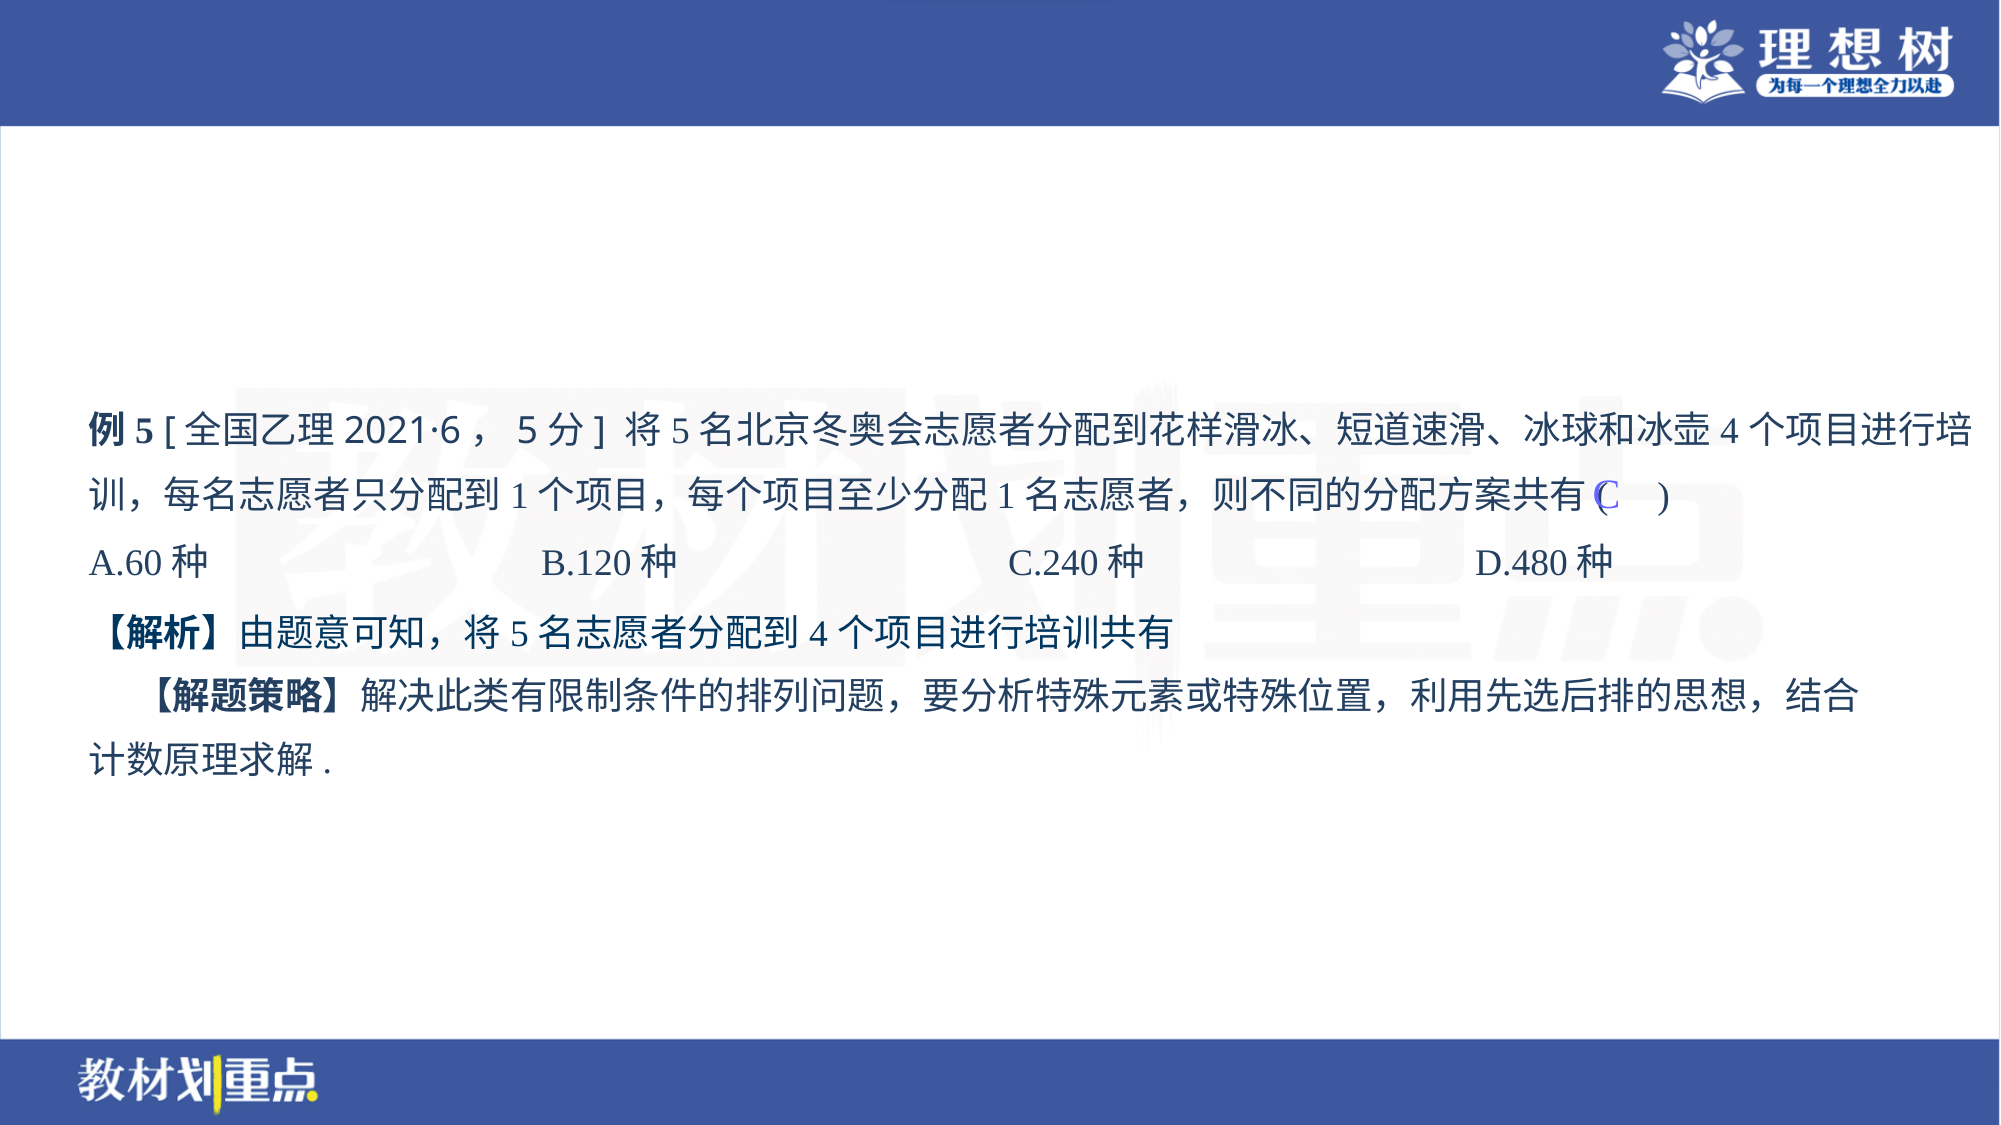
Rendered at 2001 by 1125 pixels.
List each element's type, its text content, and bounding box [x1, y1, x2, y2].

text_box A.60种 B.120种 C.240种 D.480种 [88, 516, 1911, 576]
text_box 【解题策略】解决此类有限制条件的排列问题，要分析特殊元素或特殊位置，利用先选后排的思想，结合 计数原理求解. [88, 648, 1911, 775]
text_box 例5 [全国乙理2021·6，5分] 将5名北京冬奥会志愿者分配到花样滑冰、短道速滑、冰球和冰壶4个项目进行培 训，每名志愿者只分配到1个项目，每个项目至少分配1名志愿者，则不同的分配方案共有( ) [88, 382, 1911, 509]
text_box C [1577, 464, 1636, 515]
picture [0, 0, 2000, 1125]
